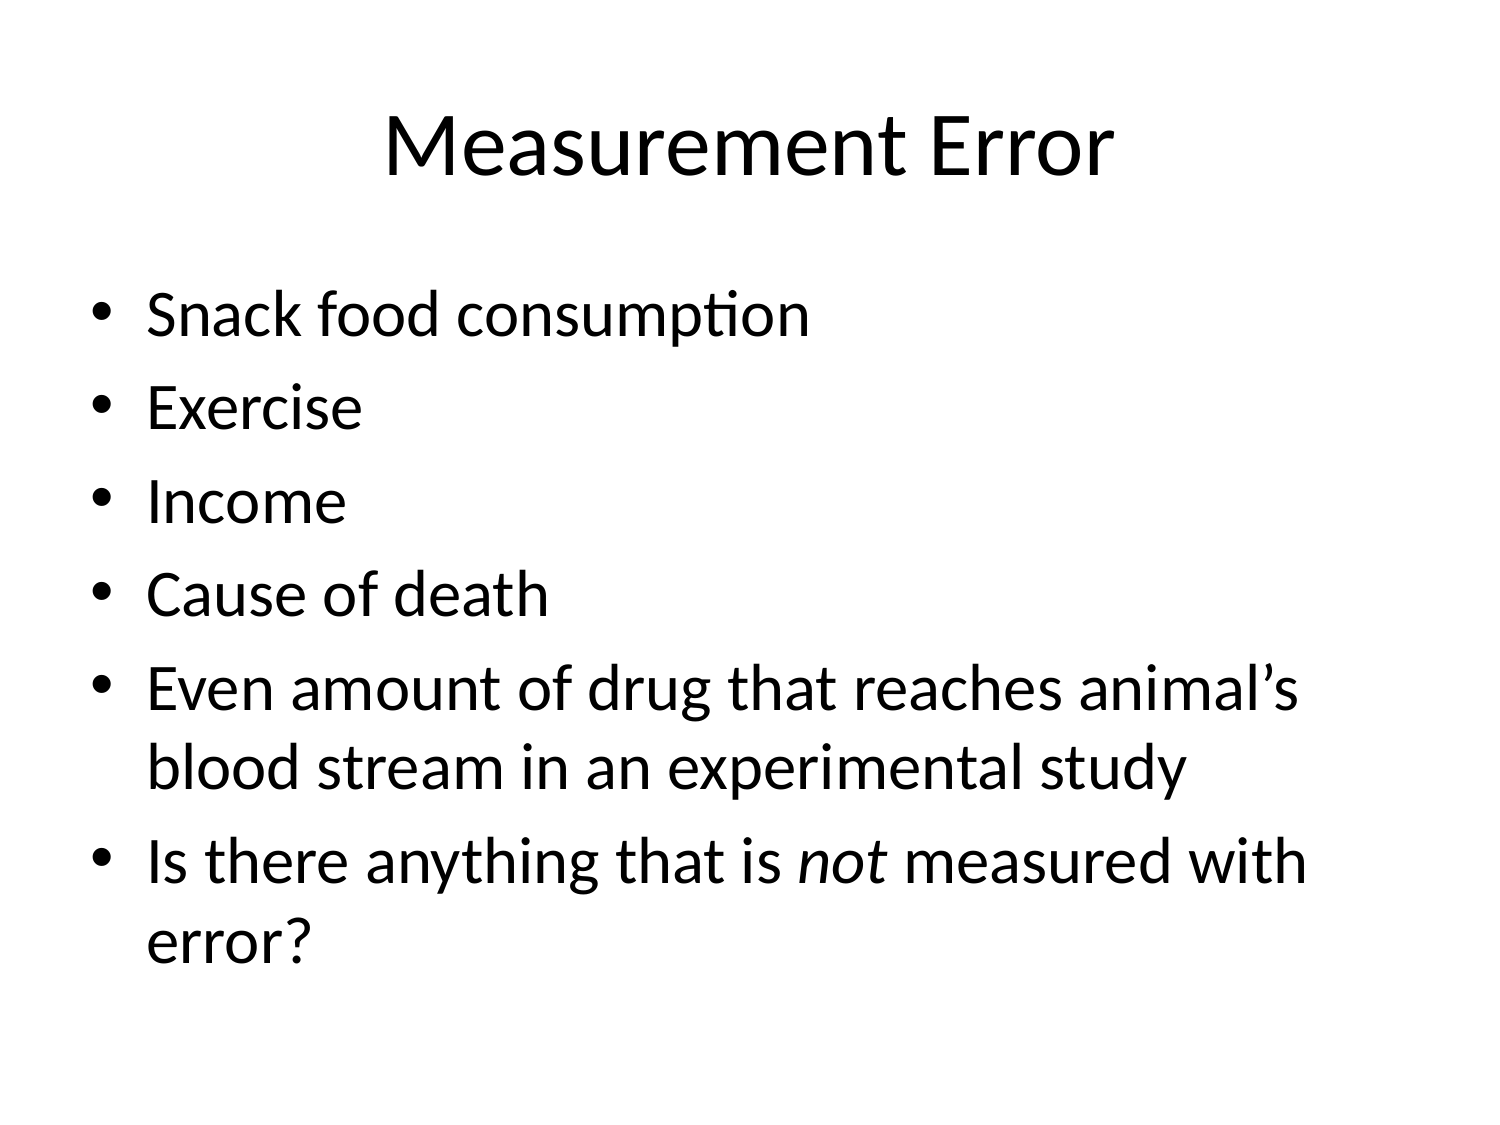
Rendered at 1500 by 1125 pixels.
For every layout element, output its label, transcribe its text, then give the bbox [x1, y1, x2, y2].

list Snack food consumption Exercise Income Cause of death Even amount of drug that reaches animal’s blood stream in an experimental study Is there anything that is not measured with error? [75, 262, 1425, 1005]
title Measurement Error [75, 45, 1425, 233]
